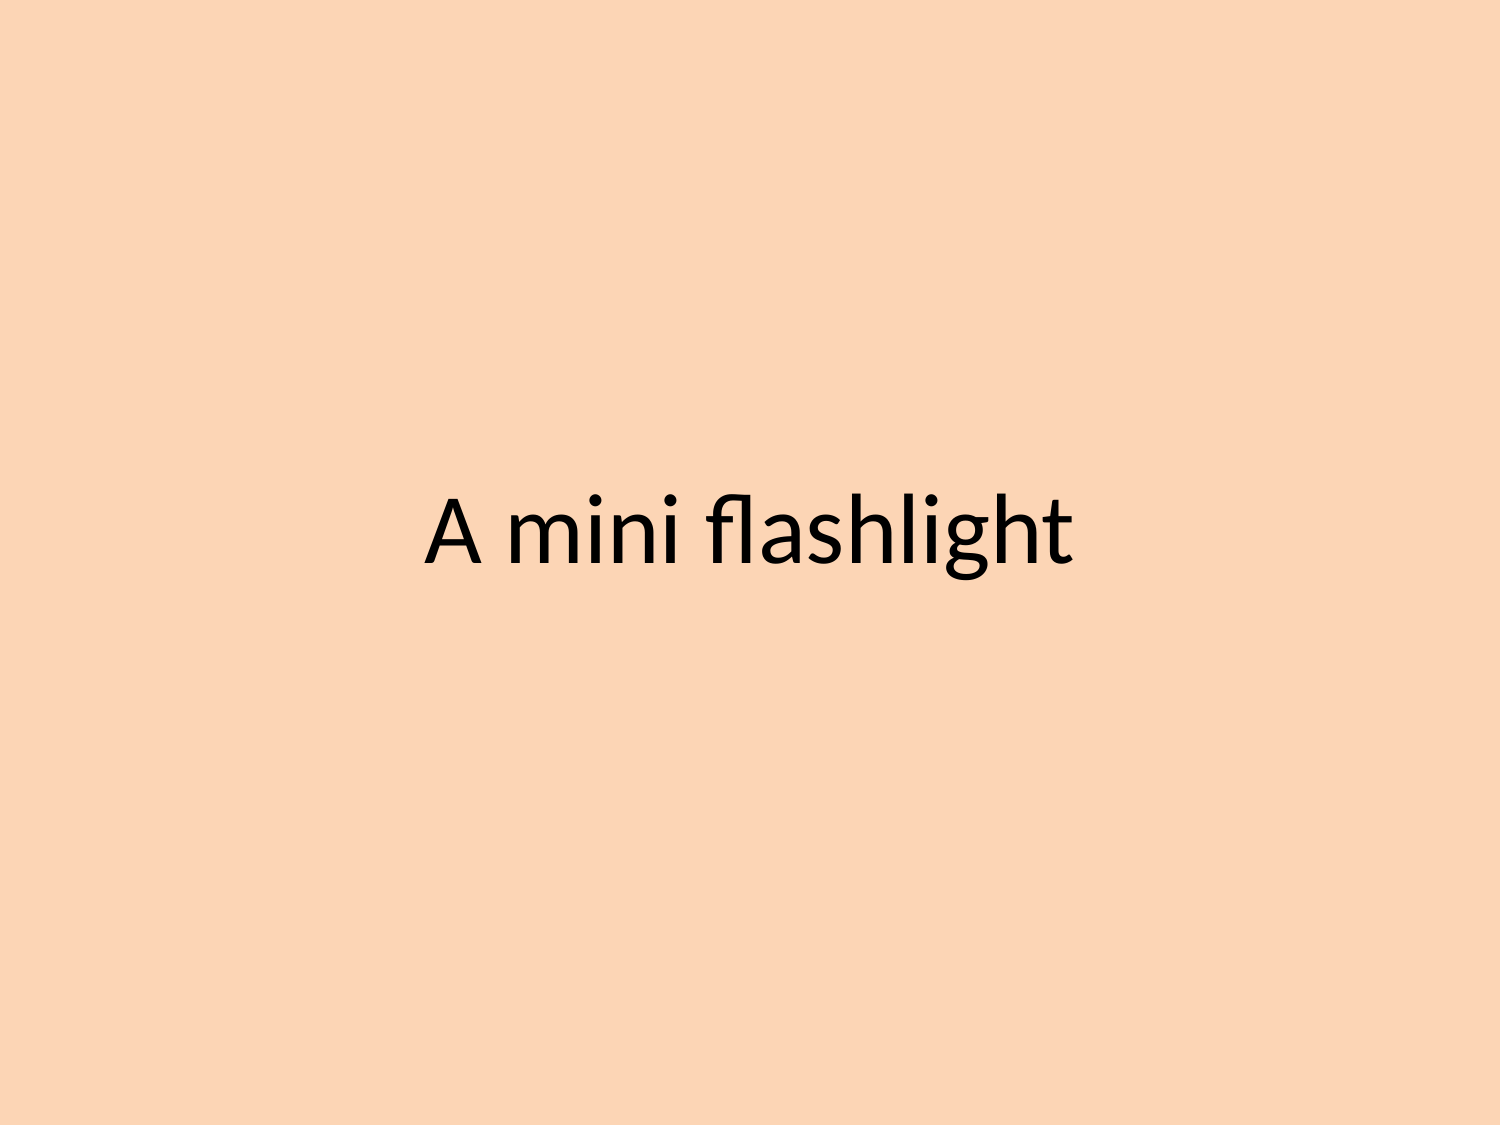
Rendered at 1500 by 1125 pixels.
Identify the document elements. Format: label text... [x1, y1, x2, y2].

list A mini flashlight [75, 262, 1425, 1005]
